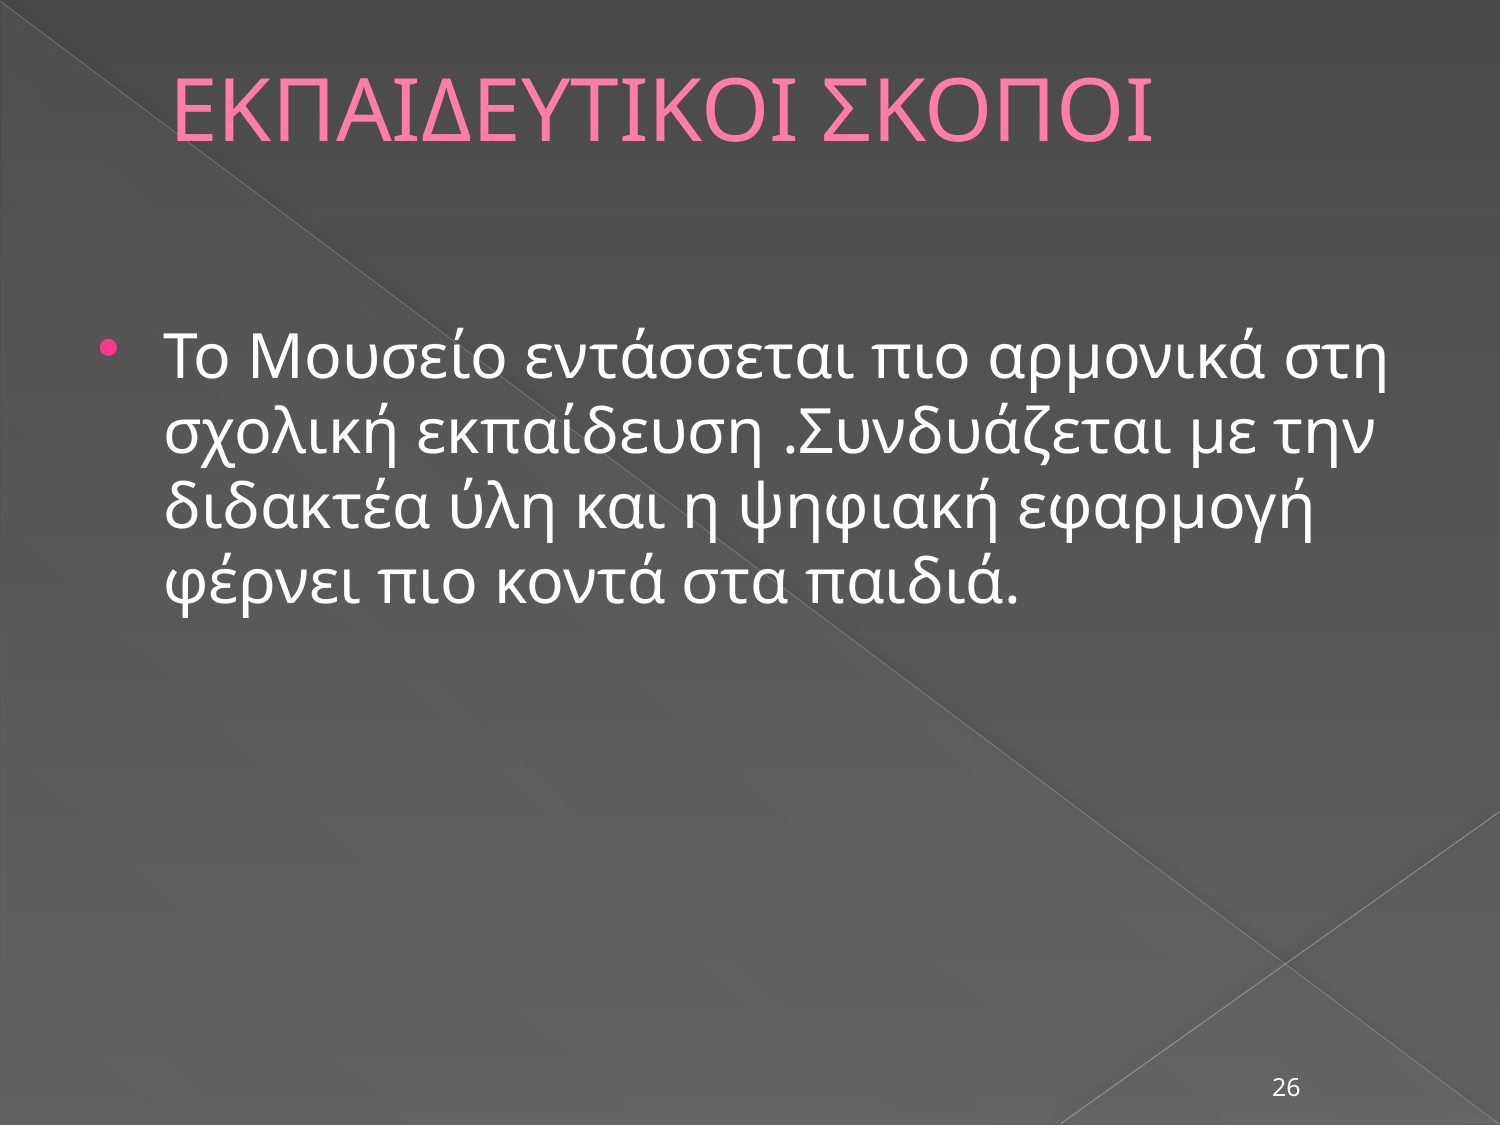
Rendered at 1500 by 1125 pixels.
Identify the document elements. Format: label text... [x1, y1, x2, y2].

list Το Μουσείο εντάσσεται πιο αρμονικά στη σχολική εκπαίδευση .Συνδυάζεται με την διδακτέα ύλη και η ψηφιακή εφαρμογή φέρνει πιο κοντά στα παιδιά. [75, 308, 1425, 1059]
title ΕΚΠΑΙΔΕΥΤΙΚΟΙ ΣΚΟΠΟΙ [75, 43, 1425, 274]
slide_number 26 [1245, 1063, 1328, 1113]
